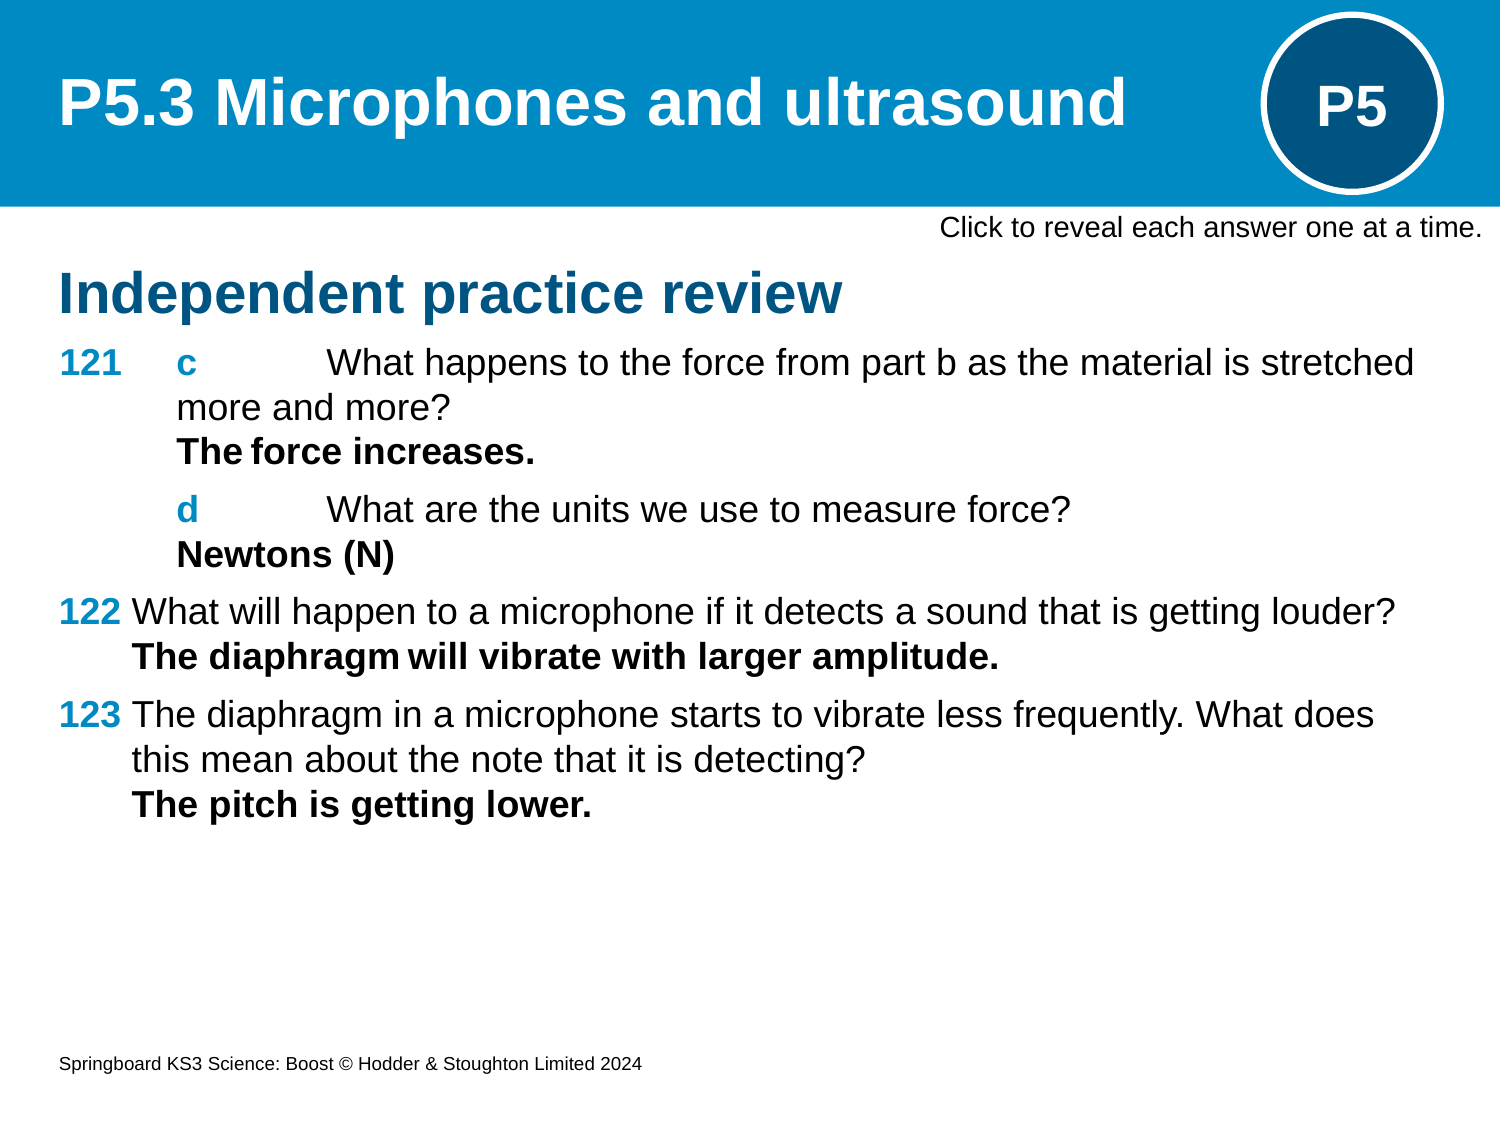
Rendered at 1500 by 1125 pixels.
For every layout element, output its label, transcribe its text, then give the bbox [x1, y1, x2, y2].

title P5.3 Microphones and ultrasound [59, 0, 1240, 207]
picture [1411, 34, 1421, 44]
text_box Click to reveal each answer one at a time. [935, 208, 1489, 244]
text_box Independent practice review 121 c What happens to the force from part b as the material is stretched more and more? The force increases. d What are the units we use to measure force? Newtons (N) 122 What will happen to a microphone if it detects a sound that is getting louder? The diaphragm will vibrate with larger amplitude. 123 The diaphragm in a microphone starts to vibrate less frequently. What does this mean about the note that it is detecting? The pitch is getting lower. [58, 247, 1441, 1034]
picture [1283, 162, 1293, 172]
text_box P5 [1262, 13, 1442, 193]
footer Springboard KS3 Science: Boost © Hodder & Stoughton Limited 2024 [59, 1034, 680, 1094]
